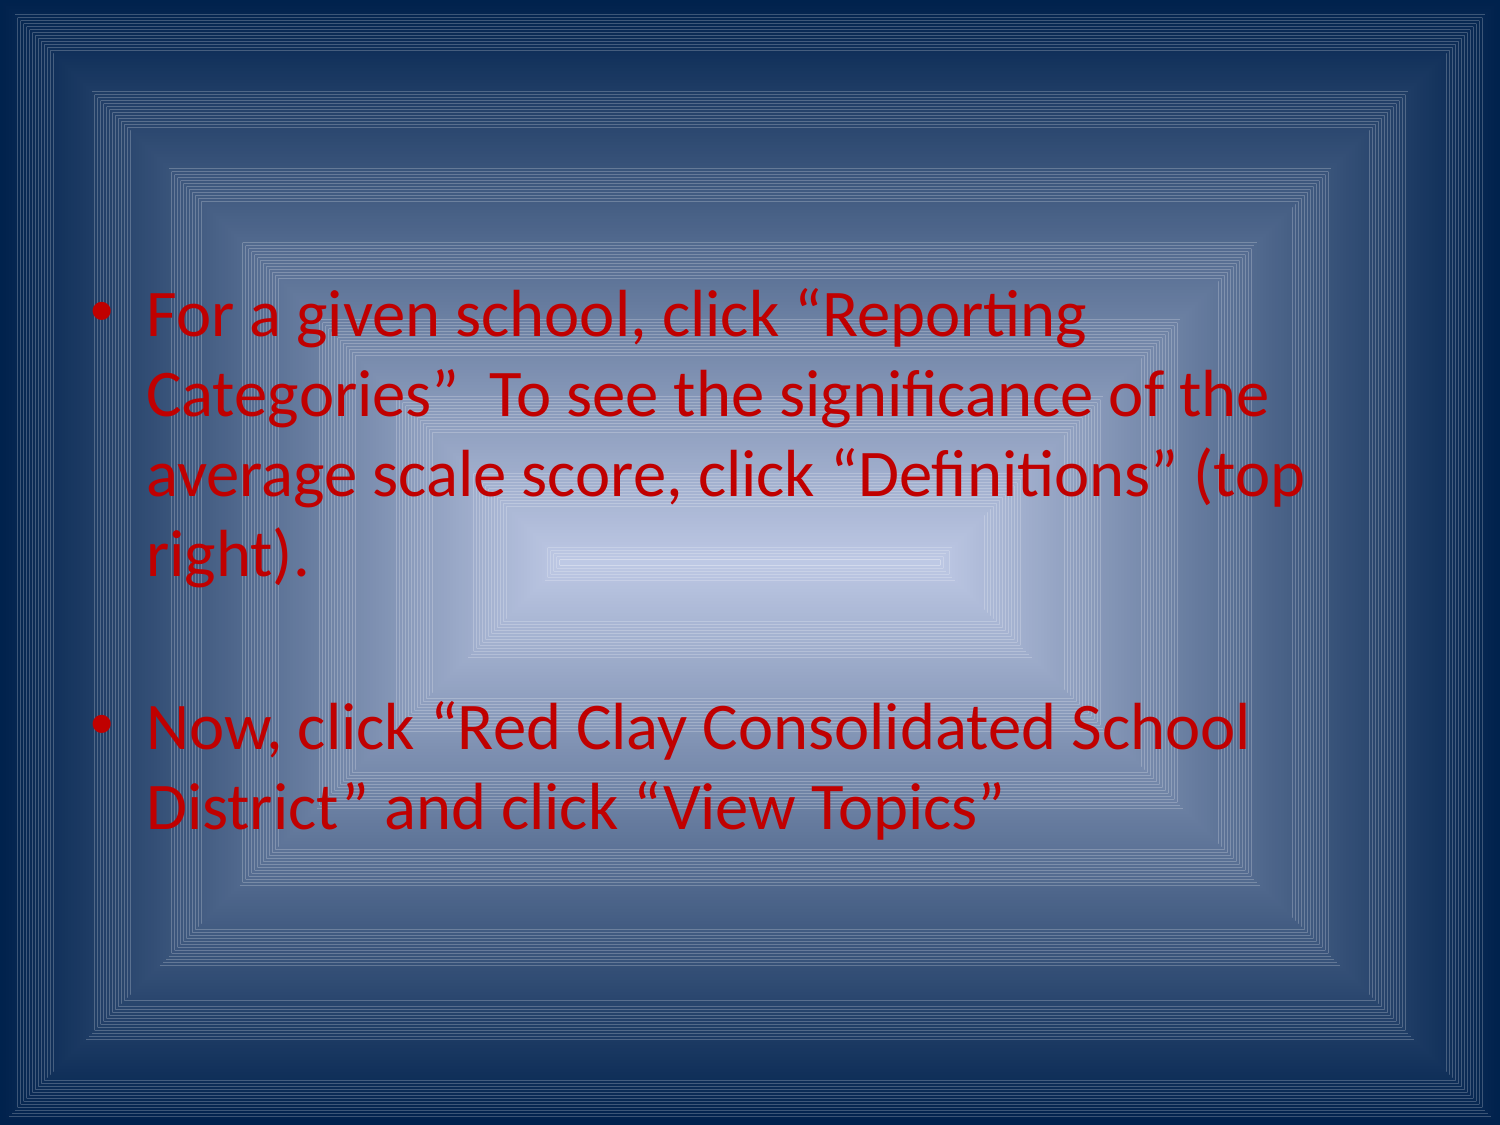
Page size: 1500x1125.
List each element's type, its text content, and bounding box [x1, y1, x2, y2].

list For a given school, click “Reporting Categories” To see the significance of the average scale score, click “Definitions” (top right). Now, click “Red Clay Consolidated School District” and click “View Topics” [75, 262, 1425, 1005]
